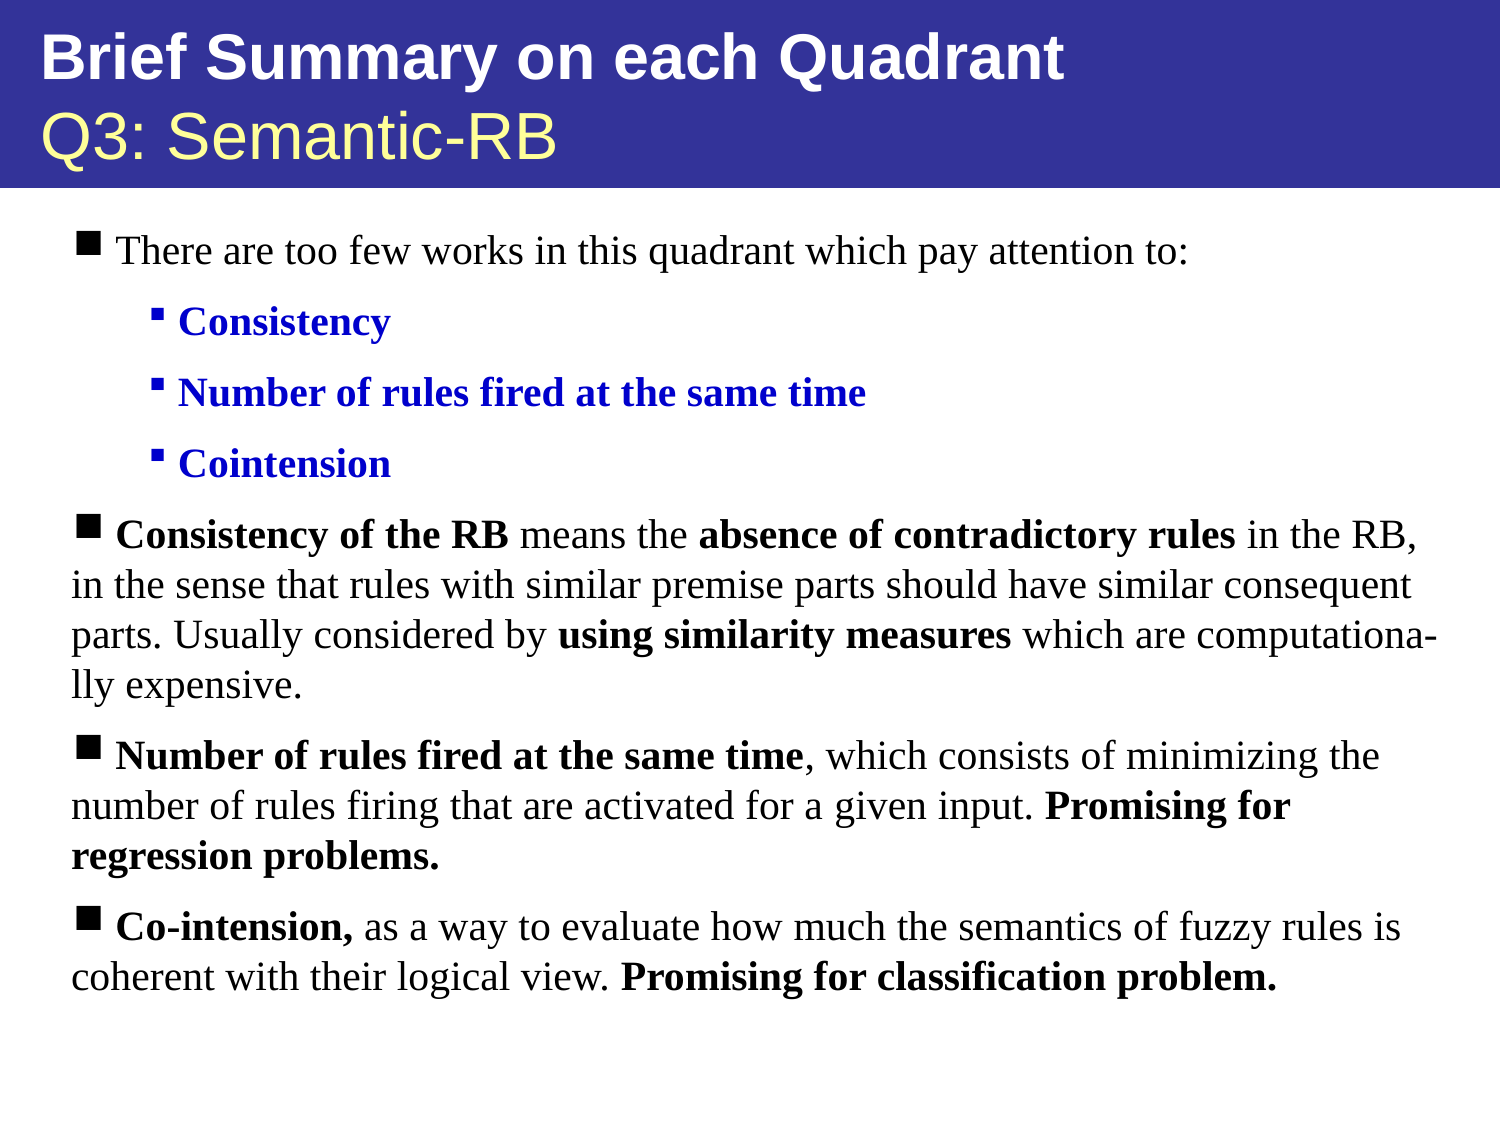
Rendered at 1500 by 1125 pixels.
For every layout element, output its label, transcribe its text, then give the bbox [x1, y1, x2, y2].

text_box There are too few works in this quadrant which pay attention to: Consistency Number of rules fired at the same time Cointension Consistency of the RB means the absence of contradictory rules in the RB, in the sense that rules with similar premise parts should have similar consequent parts. Usually considered by using similarity measures which are computationa-lly expensive. Number of rules fired at the same time, which consists of minimizing the number of rules firing that are activated for a given input. Promising for regression problems. Co-intension, as a way to evaluate how much the semantics of fuzzy rules is coherent with their logical view. Promising for classification problem. [0, 215, 1473, 686]
text_box Brief Summary on each Quadrant Q3: Semantic-RB [7, 0, 1500, 188]
